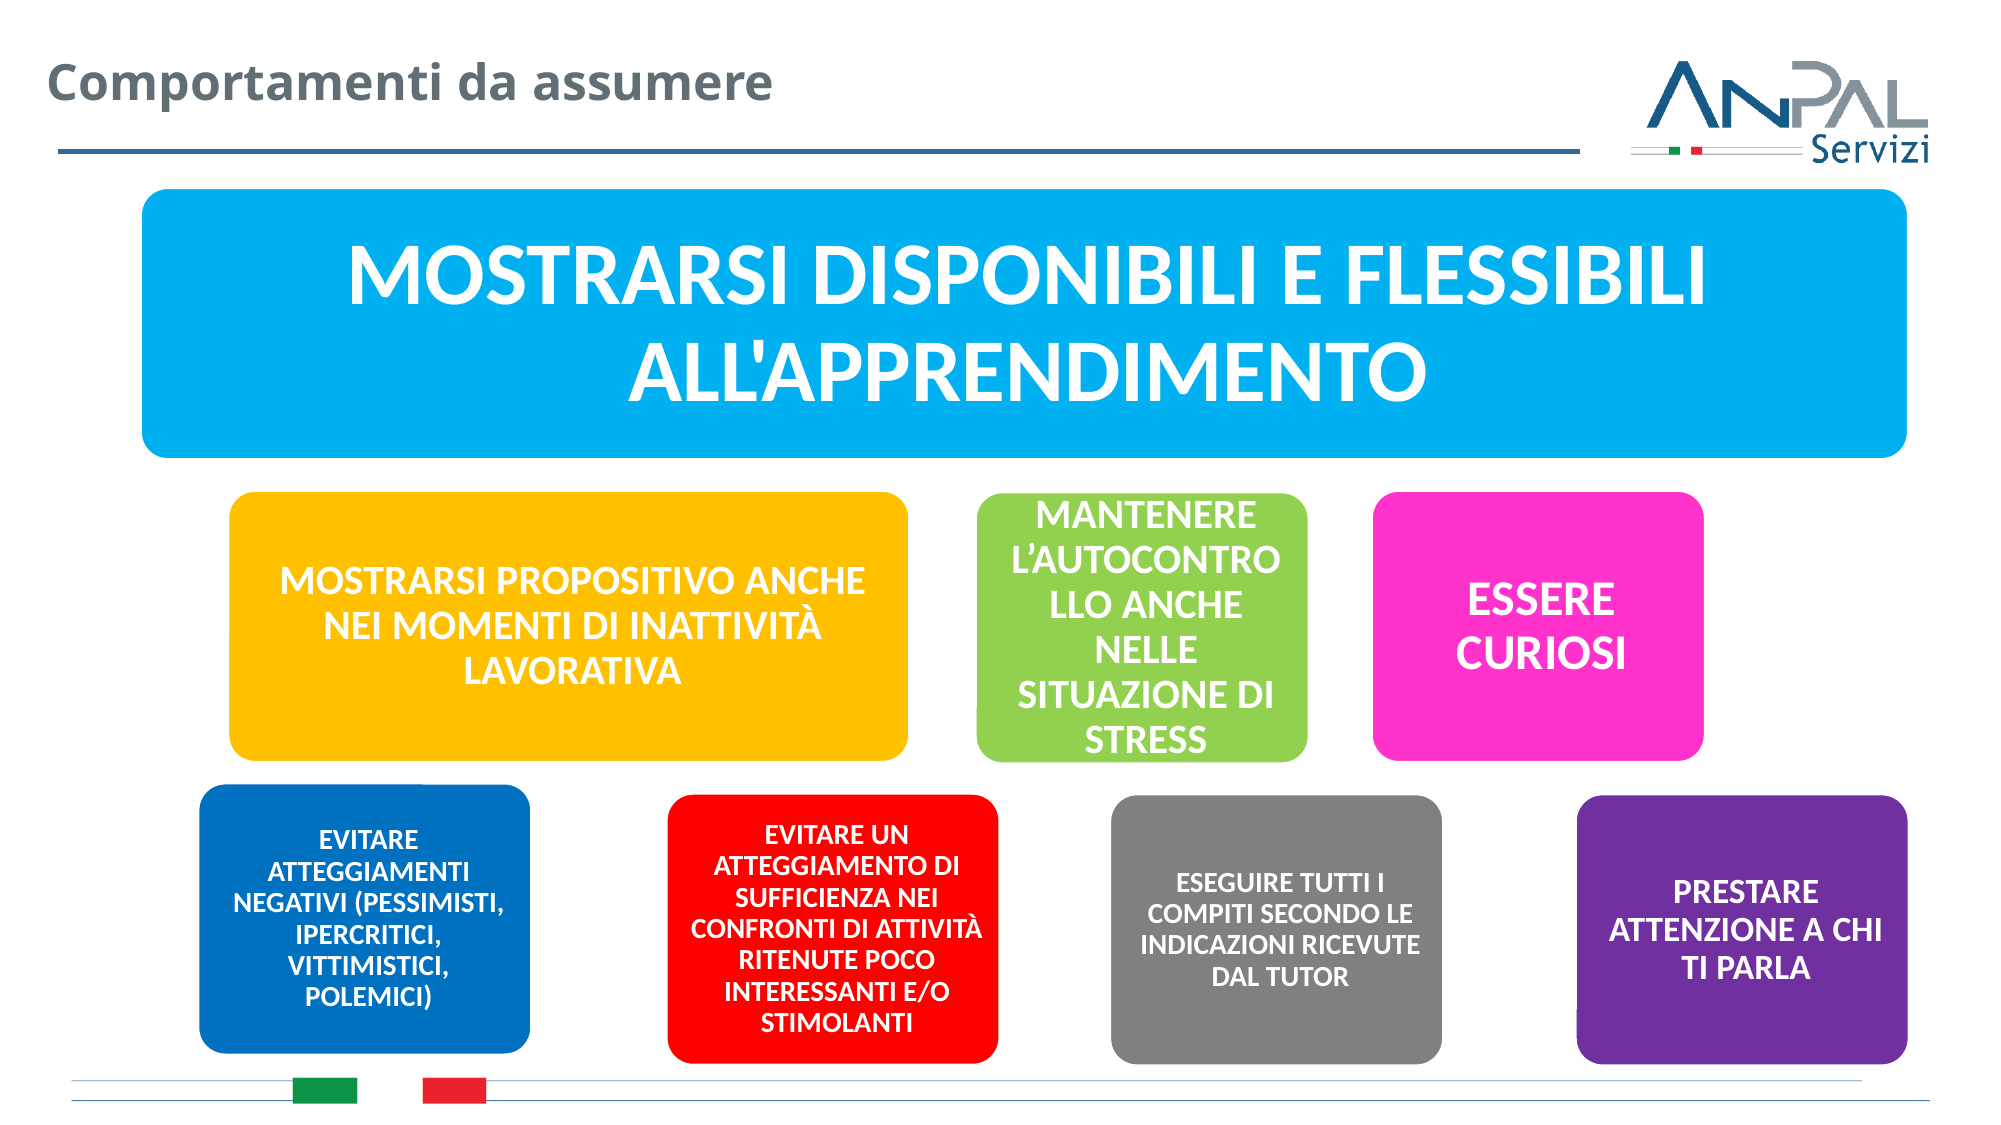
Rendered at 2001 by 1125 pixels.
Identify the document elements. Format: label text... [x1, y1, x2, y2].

picture [1631, 61, 1932, 172]
text_box Comportamenti da assumere [31, 35, 1658, 126]
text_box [139, 186, 1910, 1066]
